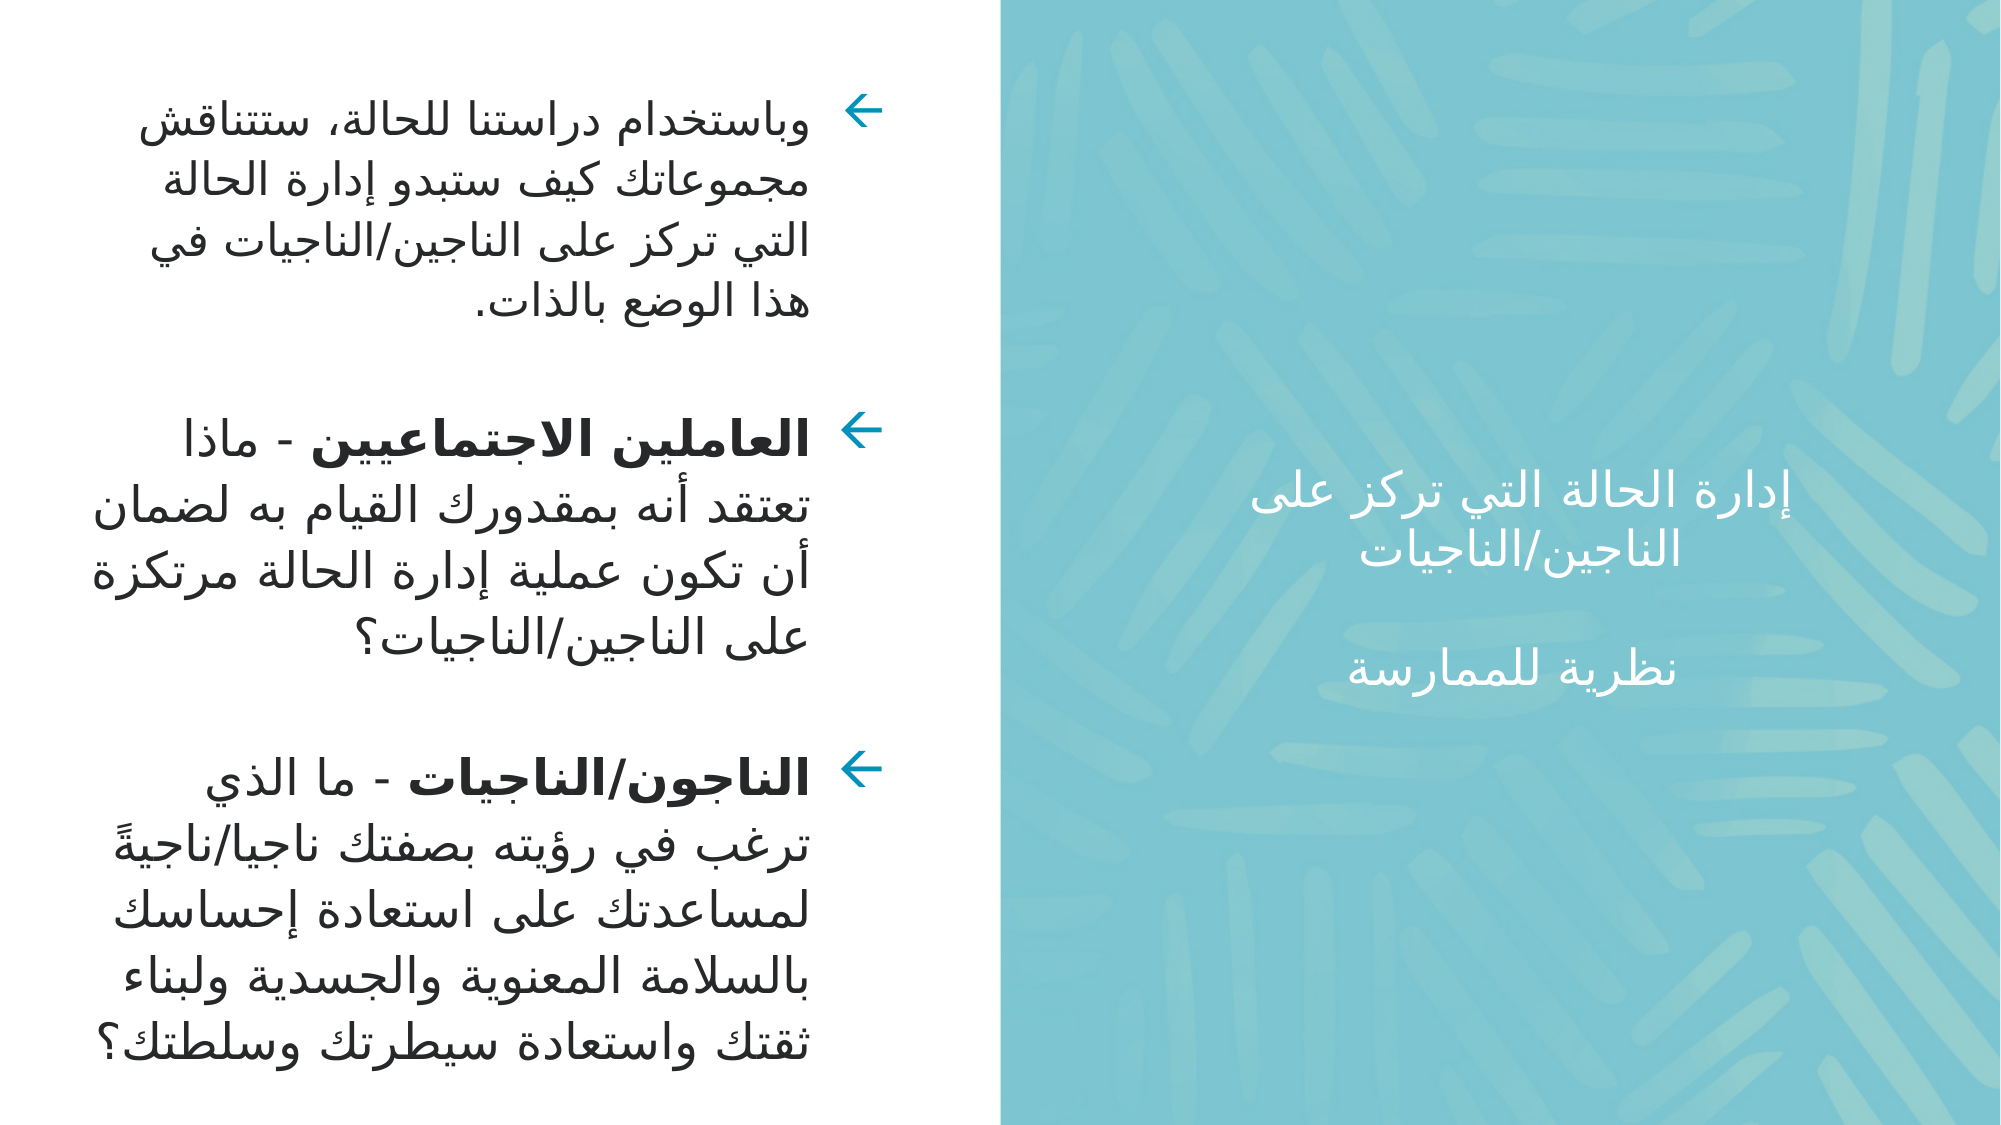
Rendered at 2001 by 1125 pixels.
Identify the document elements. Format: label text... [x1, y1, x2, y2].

list وباستخدام دراستنا للحالة، ستتناقش مجموعاتك كيف ستبدو إدارة الحالة التي تركز على الناجين/الناجيات في هذا الوضع بالذات. العاملين الاجتماعيين - ماذا تعتقد أنه بمقدورك القيام به لضمان أن تكون عملية إدارة الحالة مرتكزة على الناجين/الناجيات؟ الناجون/الناجيات - ما الذي ترغب في رؤيته بصفتك ناجيا/ناجيةً لمساعدتك على استعادة إحساسك بالسلامة المعنوية والجسدية ولبناء ثقتك واستعادة سيطرتك وسلطتك؟ [68, 87, 895, 1067]
picture [0, 0, 2001, 1125]
title إدارة الحالة التي تركز على الناجين/الناجيات نظرية للممارسة [1129, 450, 1913, 704]
